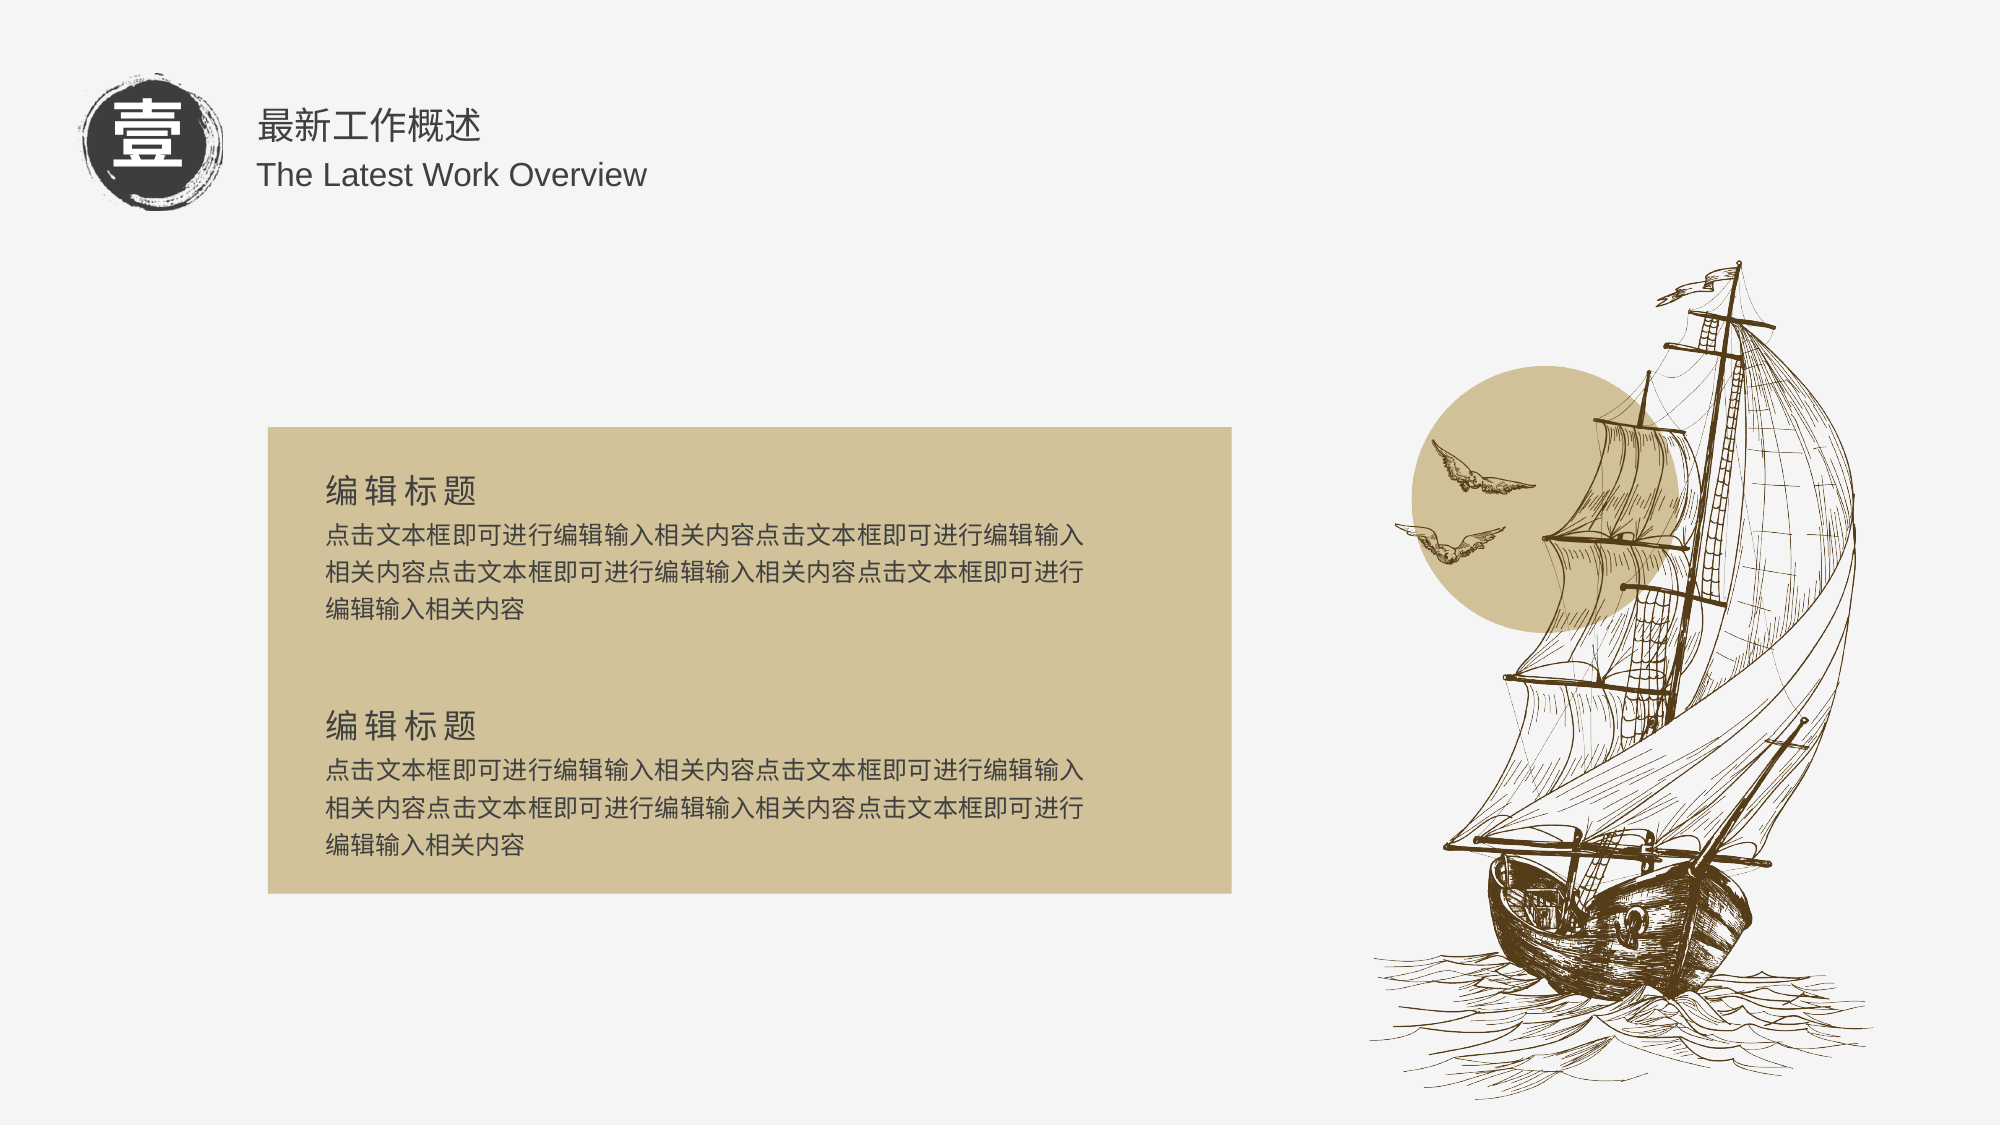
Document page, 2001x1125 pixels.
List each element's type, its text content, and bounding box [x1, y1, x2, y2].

text_box 最新工作概述 [242, 60, 498, 145]
text_box The Latest Work Overview [232, 145, 1056, 201]
text_box 点击文本框即可进行编辑输入相关内容点击文本框即可进行编辑输入相关内容点击文本框即可进行编辑输入相关内容点击文本框即可进行编辑输入相关内容 [310, 740, 1101, 867]
text_box [267, 426, 1233, 895]
picture [1369, 260, 1875, 1100]
text_box 点击文本框即可进行编辑输入相关内容点击文本框即可进行编辑输入相关内容点击文本框即可进行编辑输入相关内容点击文本框即可进行编辑输入相关内容 [310, 504, 1101, 632]
text_box 编辑标题 [310, 698, 528, 753]
text_box 编辑标题 [310, 462, 528, 518]
picture [78, 73, 223, 211]
